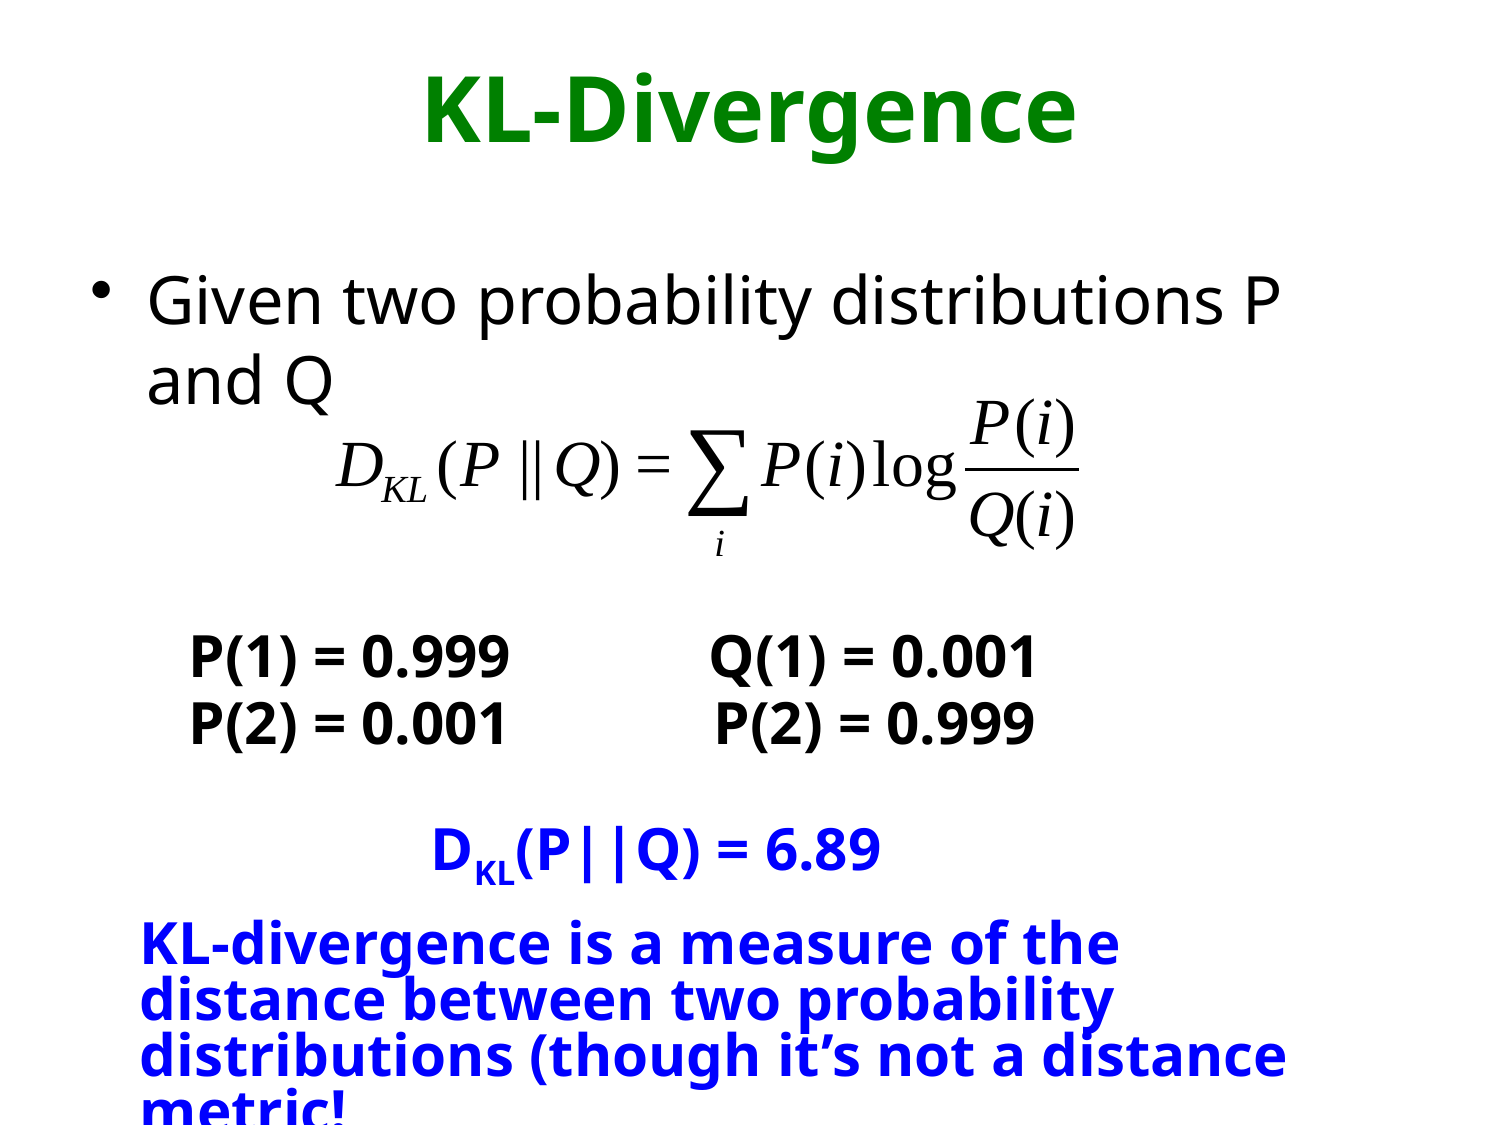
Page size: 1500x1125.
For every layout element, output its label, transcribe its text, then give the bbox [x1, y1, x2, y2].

text_box KL-divergence is a measure of the distance between two probability distributions (though it’s not a distance metric! [124, 912, 1388, 1125]
text_box P(1) = 0.999 P(2) = 0.001 [150, 624, 550, 764]
text_box DKL(P||Q) = 6.89 [225, 812, 1088, 891]
title KL-Divergence [74, 12, 1426, 201]
text_box Q(1) = 0.001 P(2) = 0.999 [612, 624, 1138, 764]
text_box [324, 387, 1088, 564]
list Given two probability distributions P and Q [74, 249, 1426, 413]
